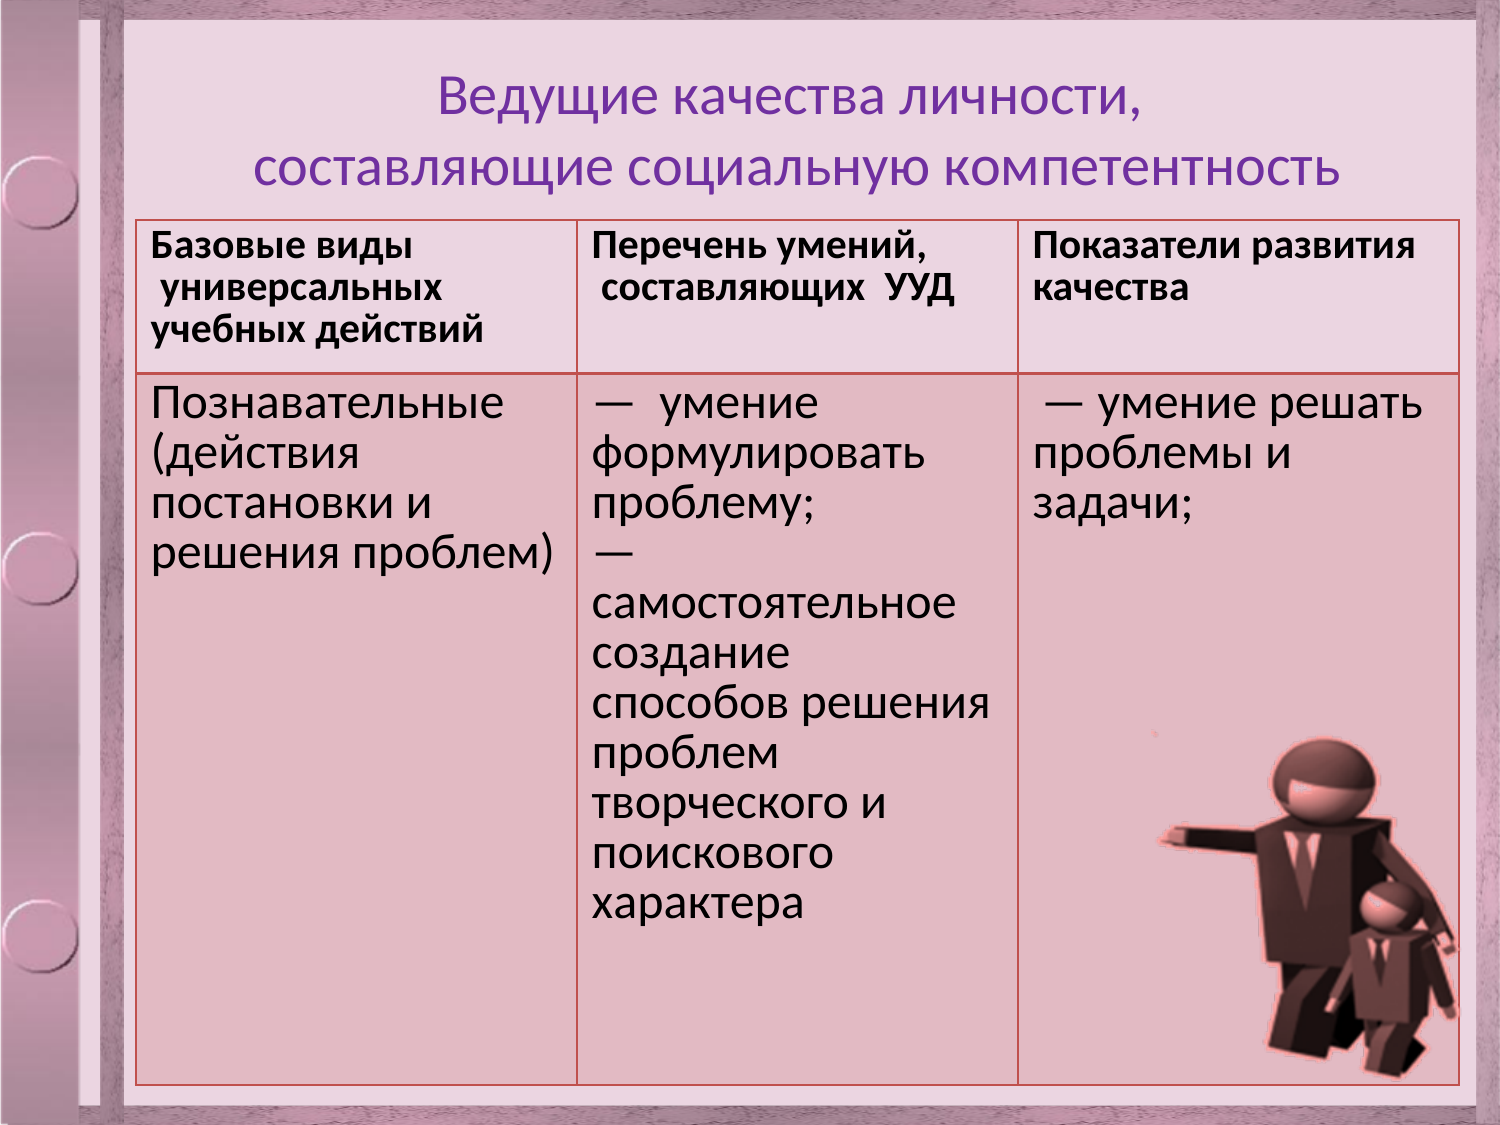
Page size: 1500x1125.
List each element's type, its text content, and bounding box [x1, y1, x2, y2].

table_cell — умение формулировать проблему; — самостоятельное создание способов решения проблем творческого и поискового характера [578, 375, 1017, 1084]
title Ведущие качества личности, составляющие социальную компетентность [135, 45, 1459, 209]
table_cell Познавательные (действия постановки и решения проблем) [137, 375, 576, 1084]
table_header Базовые виды универсальных учебных действий [137, 221, 576, 372]
table_header Показатели развития качества [1019, 221, 1458, 372]
table_cell — умение решать проблемы и задачи; [1019, 375, 1458, 1084]
picture [0, 0, 1476, 1125]
table_header Перечень умений, составляющих УУД [578, 221, 1017, 372]
